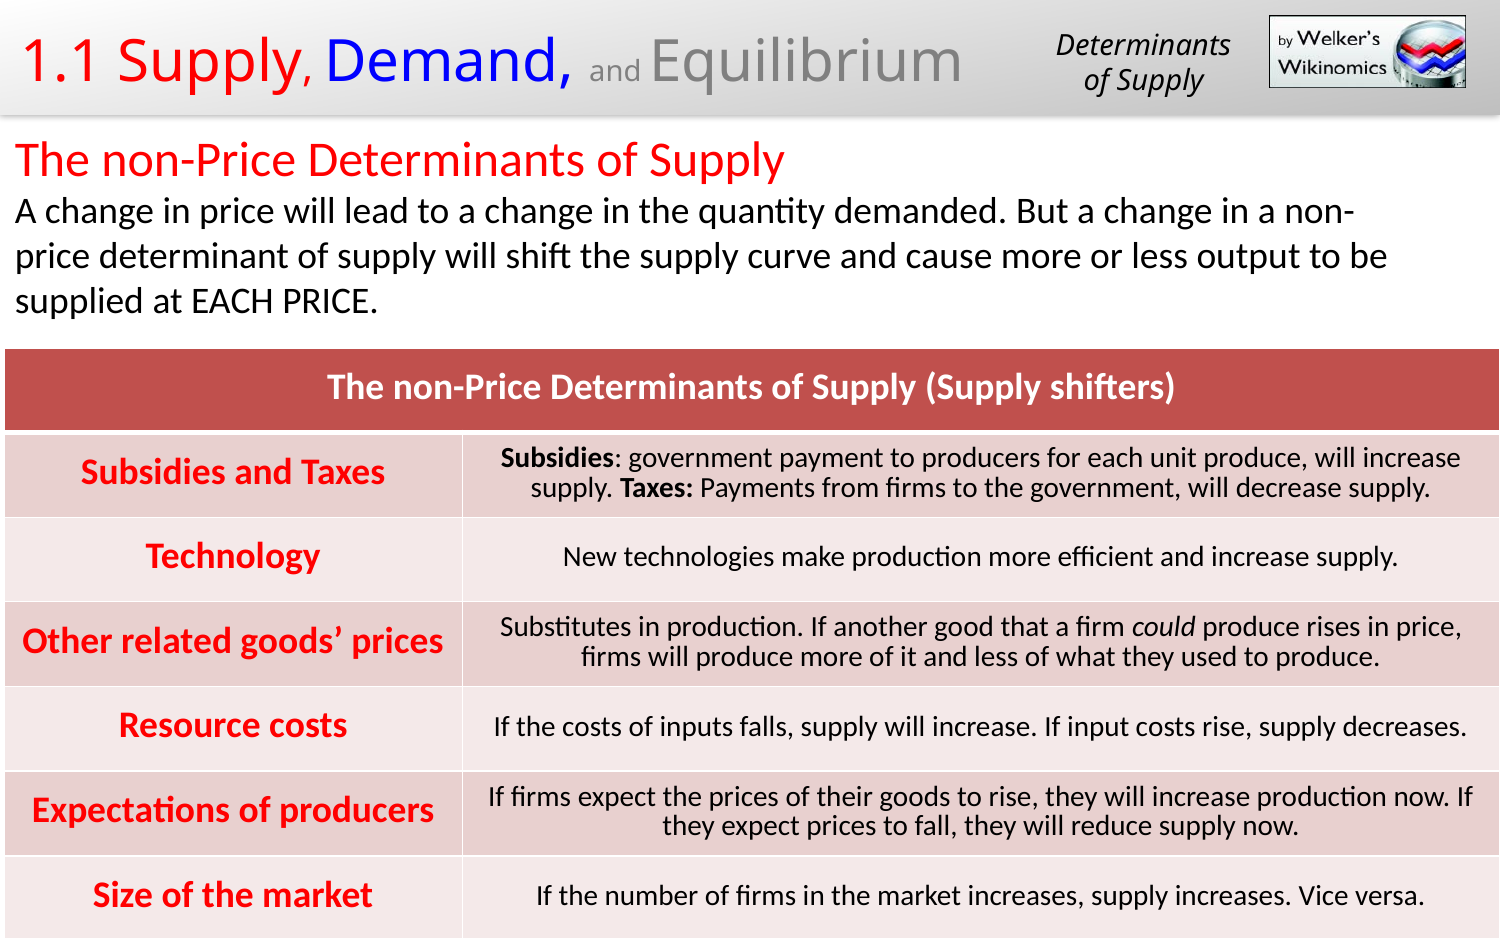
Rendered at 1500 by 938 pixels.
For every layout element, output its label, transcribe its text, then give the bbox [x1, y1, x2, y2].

table_cell Subsidies and Taxes [5, 435, 462, 517]
table_cell New technologies make production more efficient and increase supply. [463, 518, 1499, 601]
table_cell Subsidies: government payment to producers for each unit produce, will increase supply. Taxes: Payments from firms to the government, will decrease supply. [463, 435, 1499, 517]
table_cell Substitutes in production. If another good that a firm could produce rises in price, firms will produce more of it and less of what they used to produce. [463, 602, 1499, 686]
table_cell If the costs of inputs falls, supply will increase. If input costs rise, supply decreases. [463, 687, 1499, 770]
table_cell Expectations of producers [5, 772, 462, 855]
table_cell If firms expect the prices of their goods to rise, they will increase production now. If they expect prices to fall, they will reduce supply now. [463, 772, 1499, 855]
table_cell Size of the market [5, 857, 462, 938]
table_cell Resource costs [5, 687, 462, 770]
table_cell If the number of firms in the market increases, supply increases. Vice versa. [463, 857, 1499, 938]
text_box The non-Price Determinants of Supply A change in price will lead to a change in the quantity demanded. But a change in a non-price determinant of supply will shift the supply curve and cause more or less output to be supplied at EACH PRICE. [0, 123, 1445, 329]
table_header The non-Price Determinants of Supply (Supply shifters) [5, 349, 1499, 430]
table_cell Technology [5, 518, 462, 601]
table_cell Other related goods’ prices [5, 602, 462, 686]
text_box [0, 0, 1500, 115]
